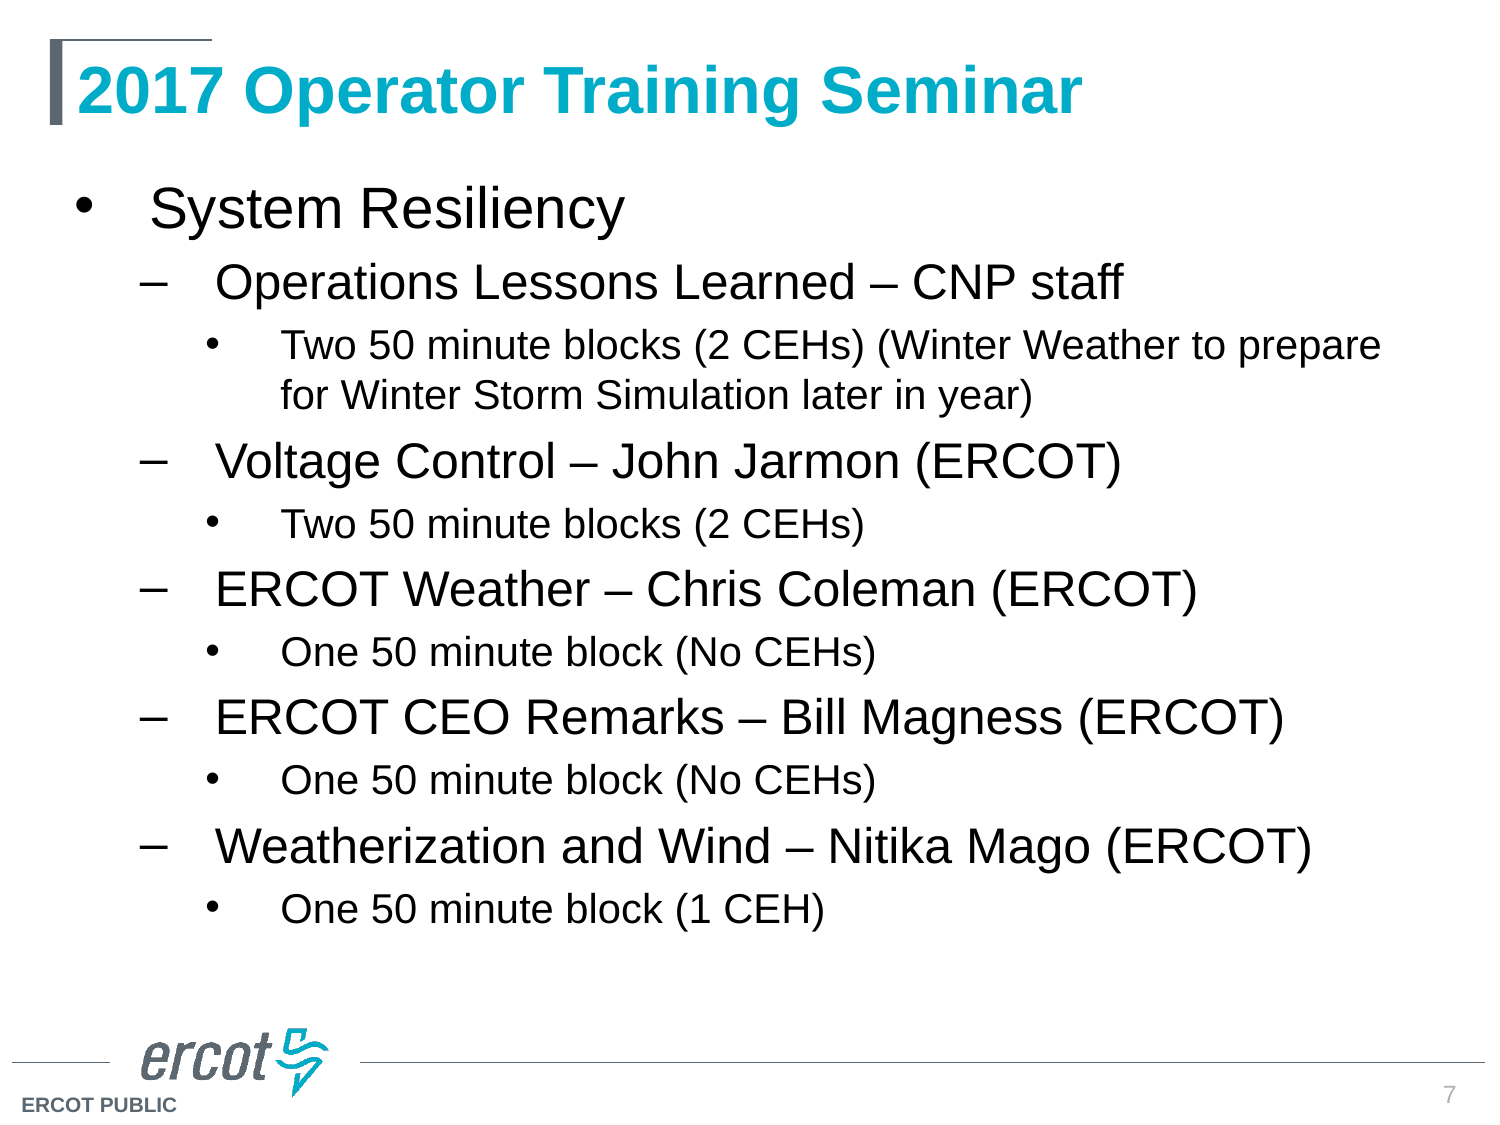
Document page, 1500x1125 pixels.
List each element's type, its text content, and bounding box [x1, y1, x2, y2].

title 2017 Operator Training Seminar [62, 39, 1450, 125]
picture [137, 1024, 332, 1100]
text_box System Resiliency Operations Lessons Learned – CNP staff Two 50 minute blocks (2 CEHs) (Winter Weather to prepare for Winter Storm Simulation later in year) Voltage Control – John Jarmon (ERCOT) Two 50 minute blocks (2 CEHs) ERCOT Weather – Chris Coleman (ERCOT) One 50 minute block (No CEHs) ERCOT CEO Remarks – Bill Magness (ERCOT) One 50 minute block (No CEHs) Weatherization and Wind – Nitika Mago (ERCOT) One 50 minute block (1 CEH) [50, 162, 1438, 975]
slide_number 7 [1412, 1076, 1488, 1112]
